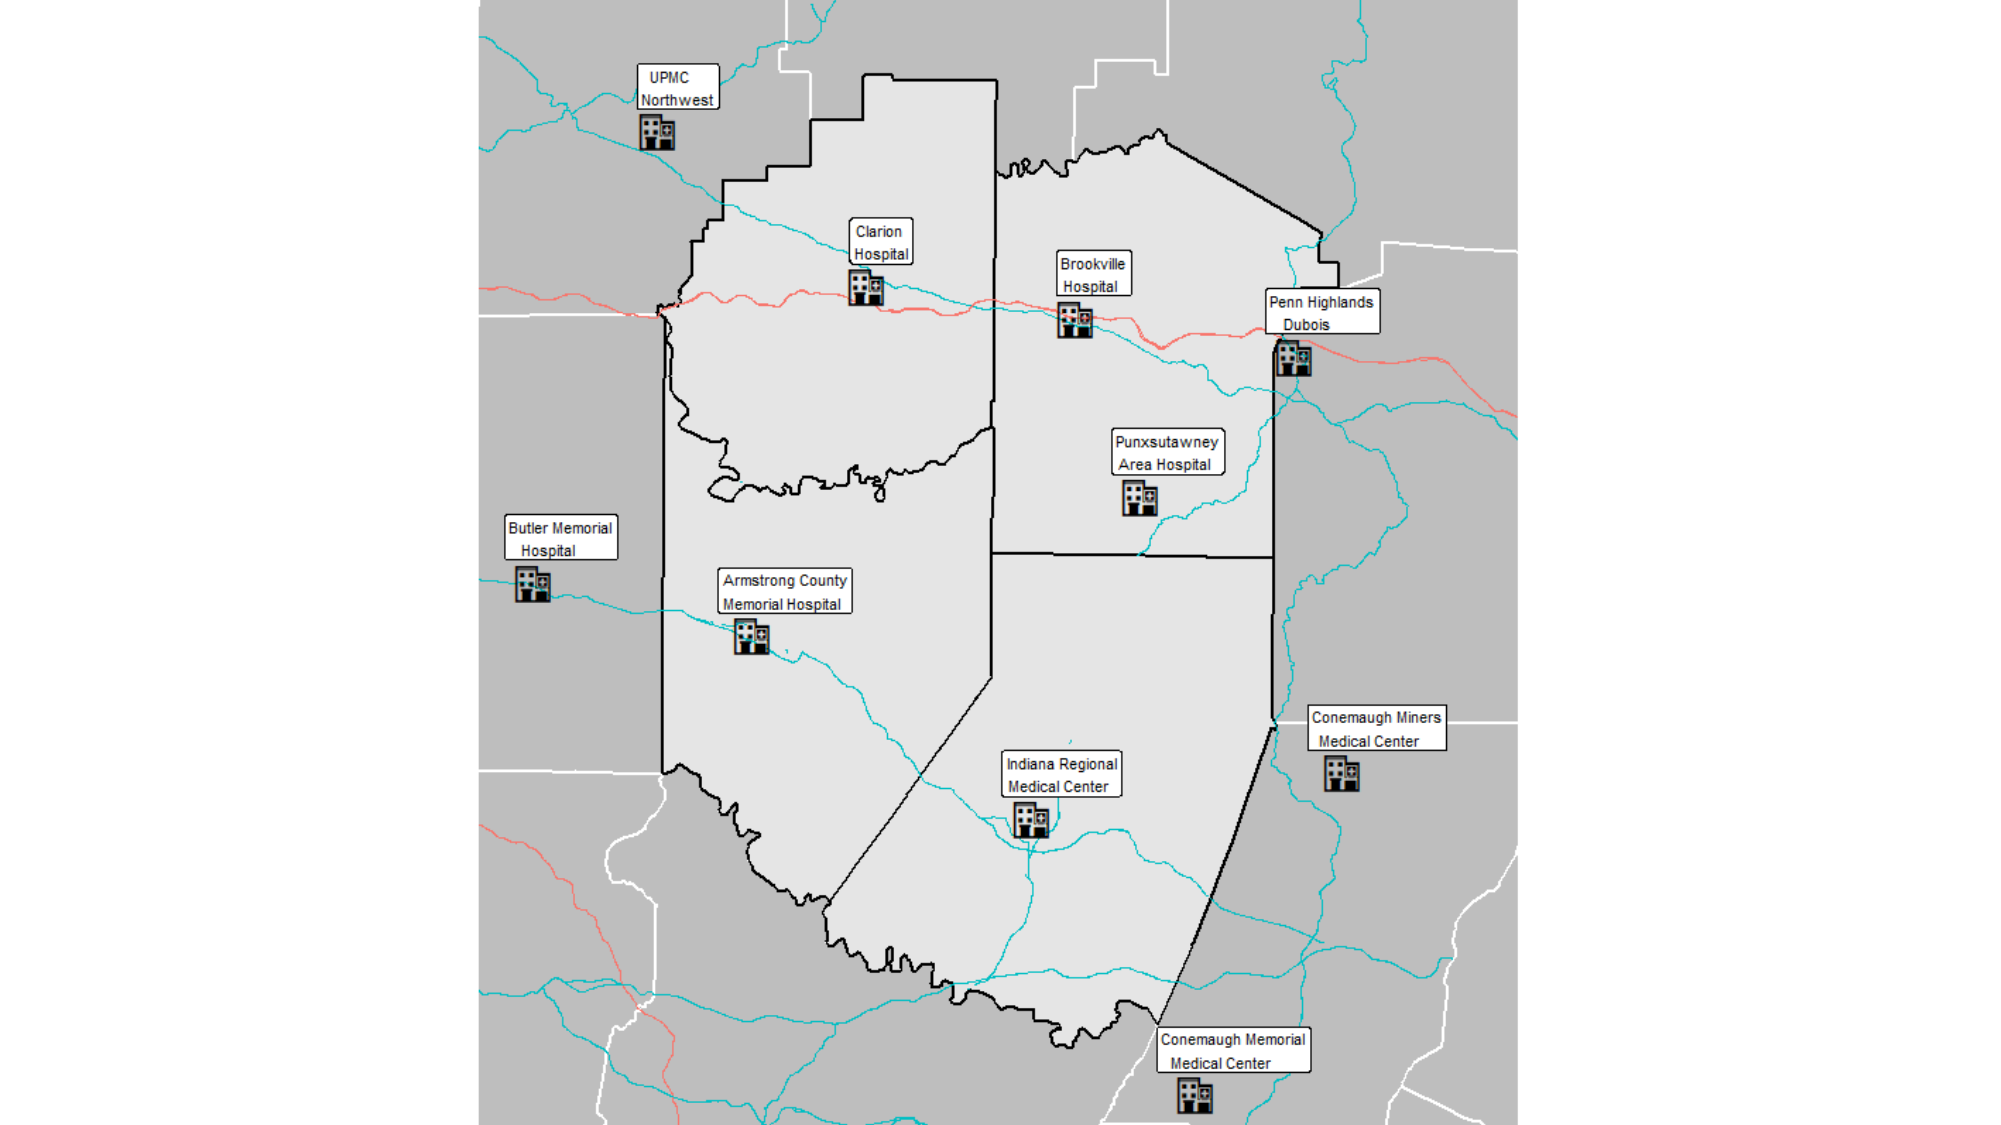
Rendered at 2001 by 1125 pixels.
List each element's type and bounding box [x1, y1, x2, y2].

picture [471, 0, 1529, 1125]
